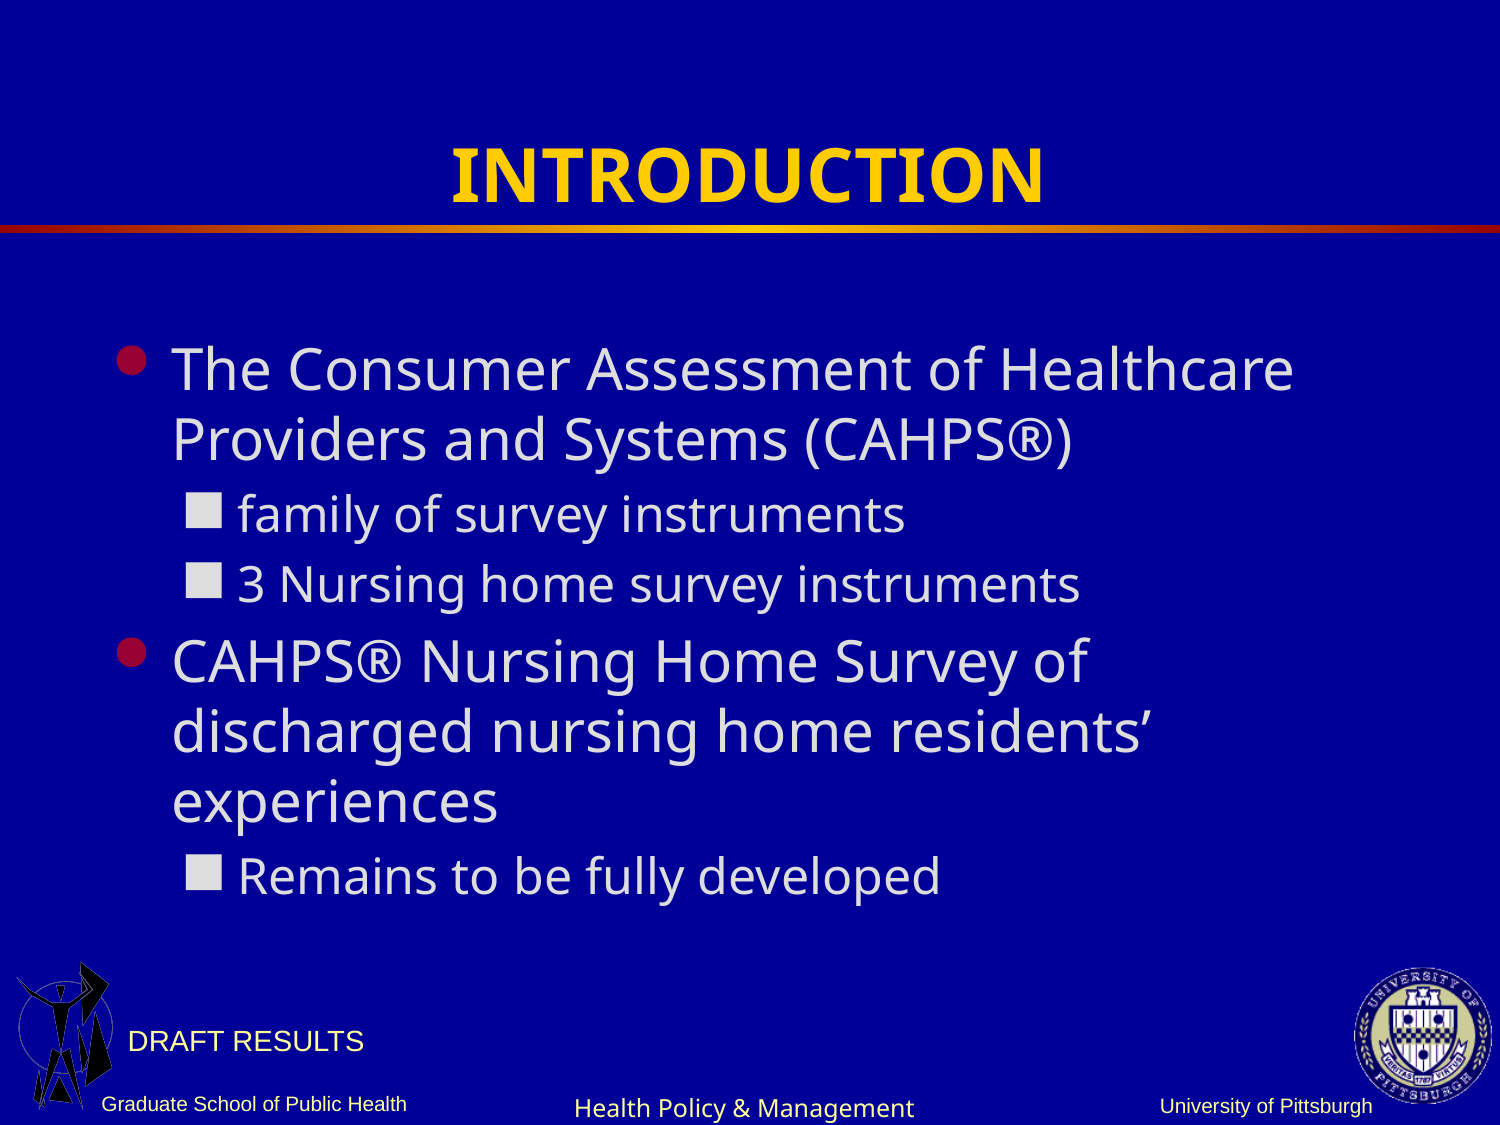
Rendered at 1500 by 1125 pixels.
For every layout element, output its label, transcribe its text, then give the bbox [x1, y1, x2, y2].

title INTRODUCTION [37, 37, 1463, 225]
list The Consumer Assessment of Healthcare Providers and Systems (CAHPS®) family of survey instruments 3 Nursing home survey instruments CAHPS® Nursing Home Survey of discharged nursing home residents’ experiences Remains to be fully developed [99, 324, 1388, 1000]
slide_number DRAFT RESULTS [112, 1024, 426, 1055]
picture [104, 1098, 113, 1110]
picture [16, 962, 113, 1110]
picture [1354, 962, 1492, 1104]
